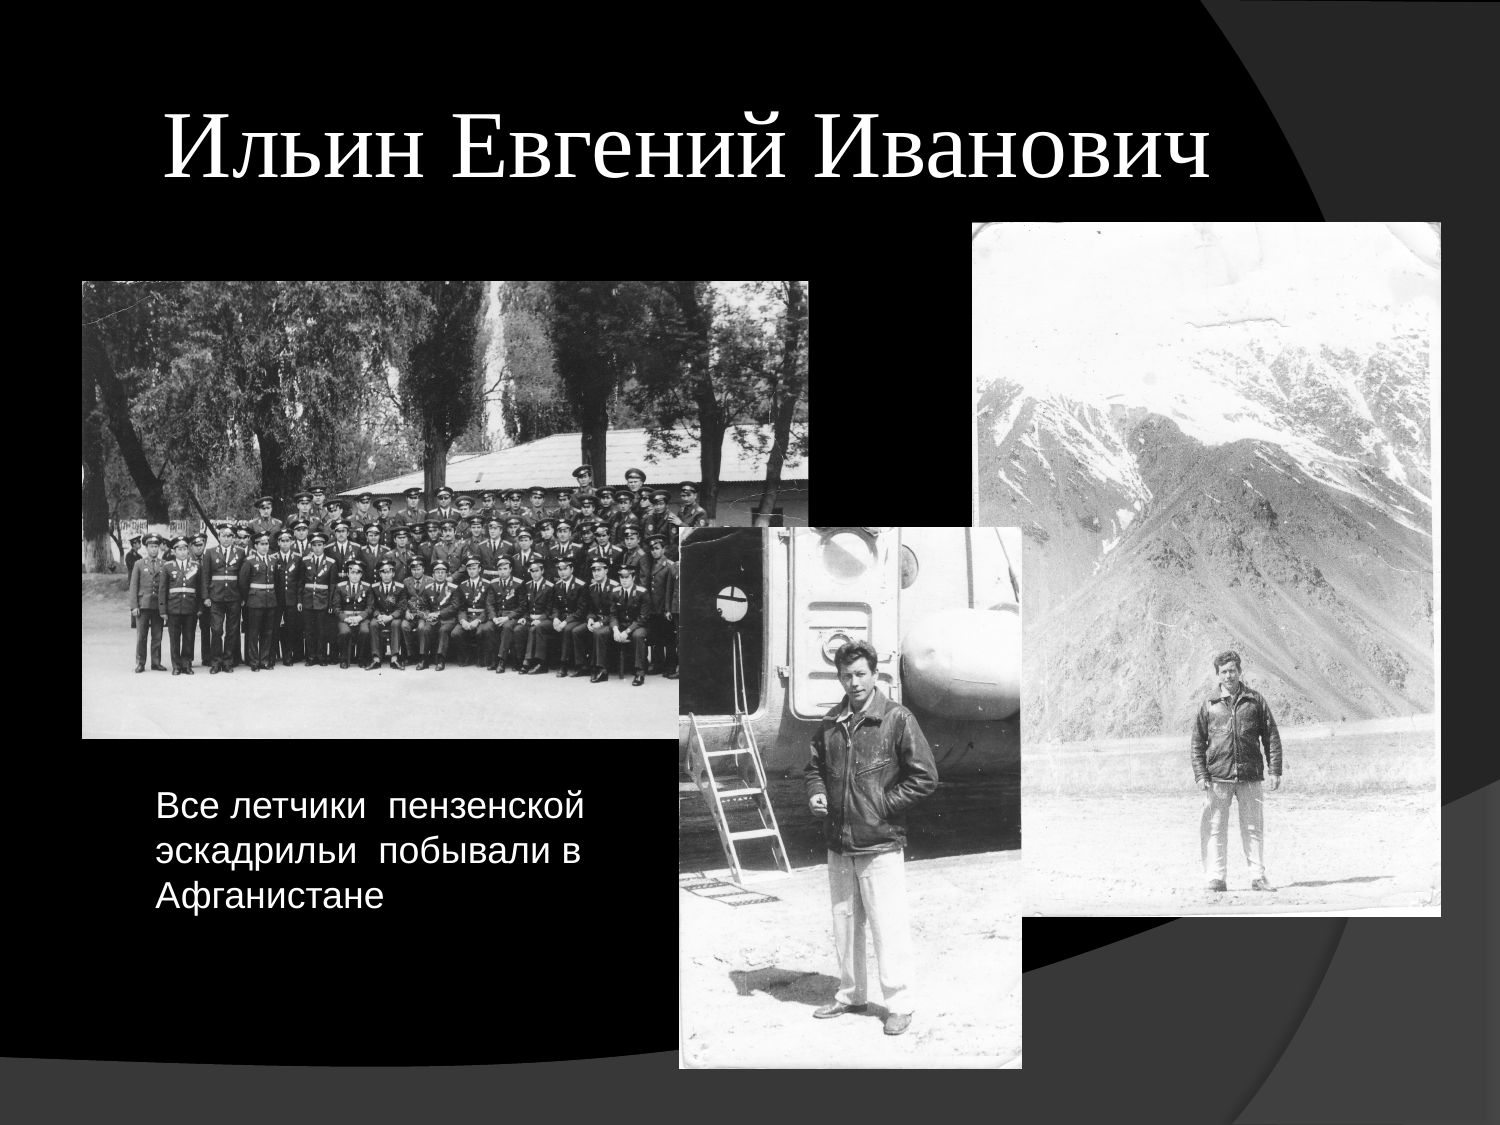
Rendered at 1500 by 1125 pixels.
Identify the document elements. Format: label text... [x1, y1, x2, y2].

picture [972, 222, 1441, 918]
title Ильин Евгений Иванович [75, 45, 1300, 233]
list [81, 280, 809, 739]
text_box Все летчики пензенской эскадрильи побывали в Афганистане [140, 773, 610, 924]
picture [679, 527, 1023, 1069]
